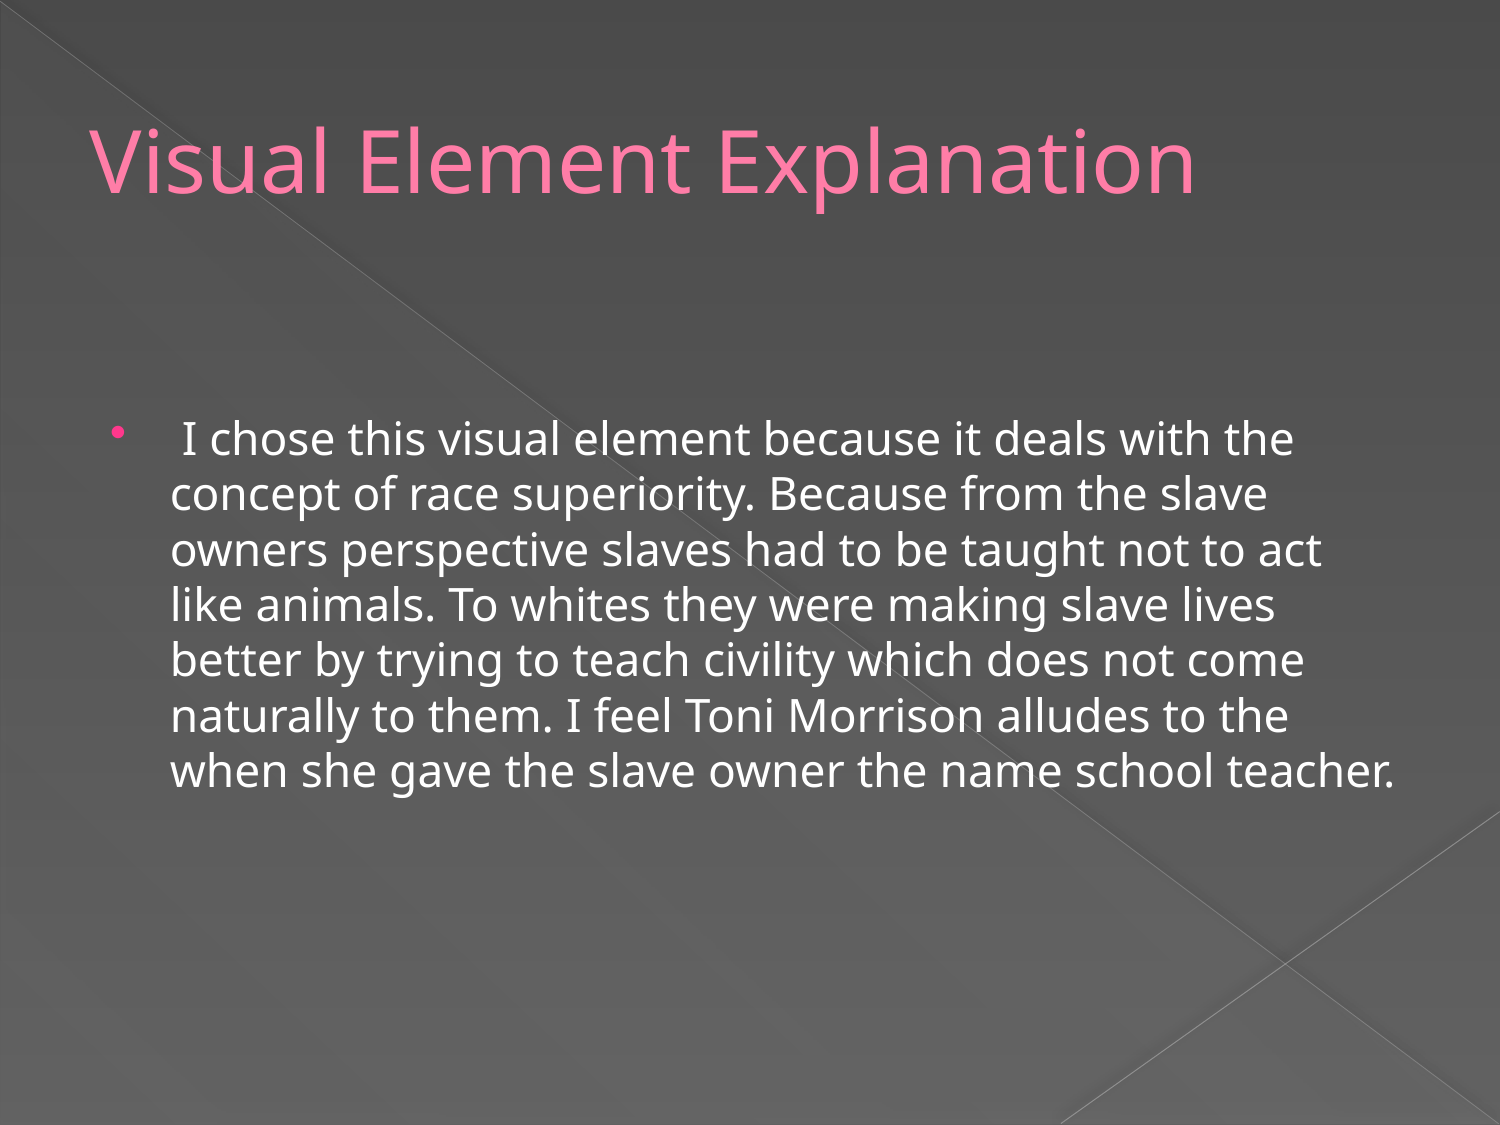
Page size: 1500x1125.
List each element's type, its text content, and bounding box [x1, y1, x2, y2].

list I chose this visual element because it deals with the concept of race superiority. Because from the slave owners perspective slaves had to be taught not to act like animals. To whites they were making slave lives better by trying to teach civility which does not come naturally to them. I feel Toni Morrison alludes to the when she gave the slave owner the name school teacher. [87, 337, 1413, 825]
title Visual Element Explanation [75, 43, 1425, 274]
